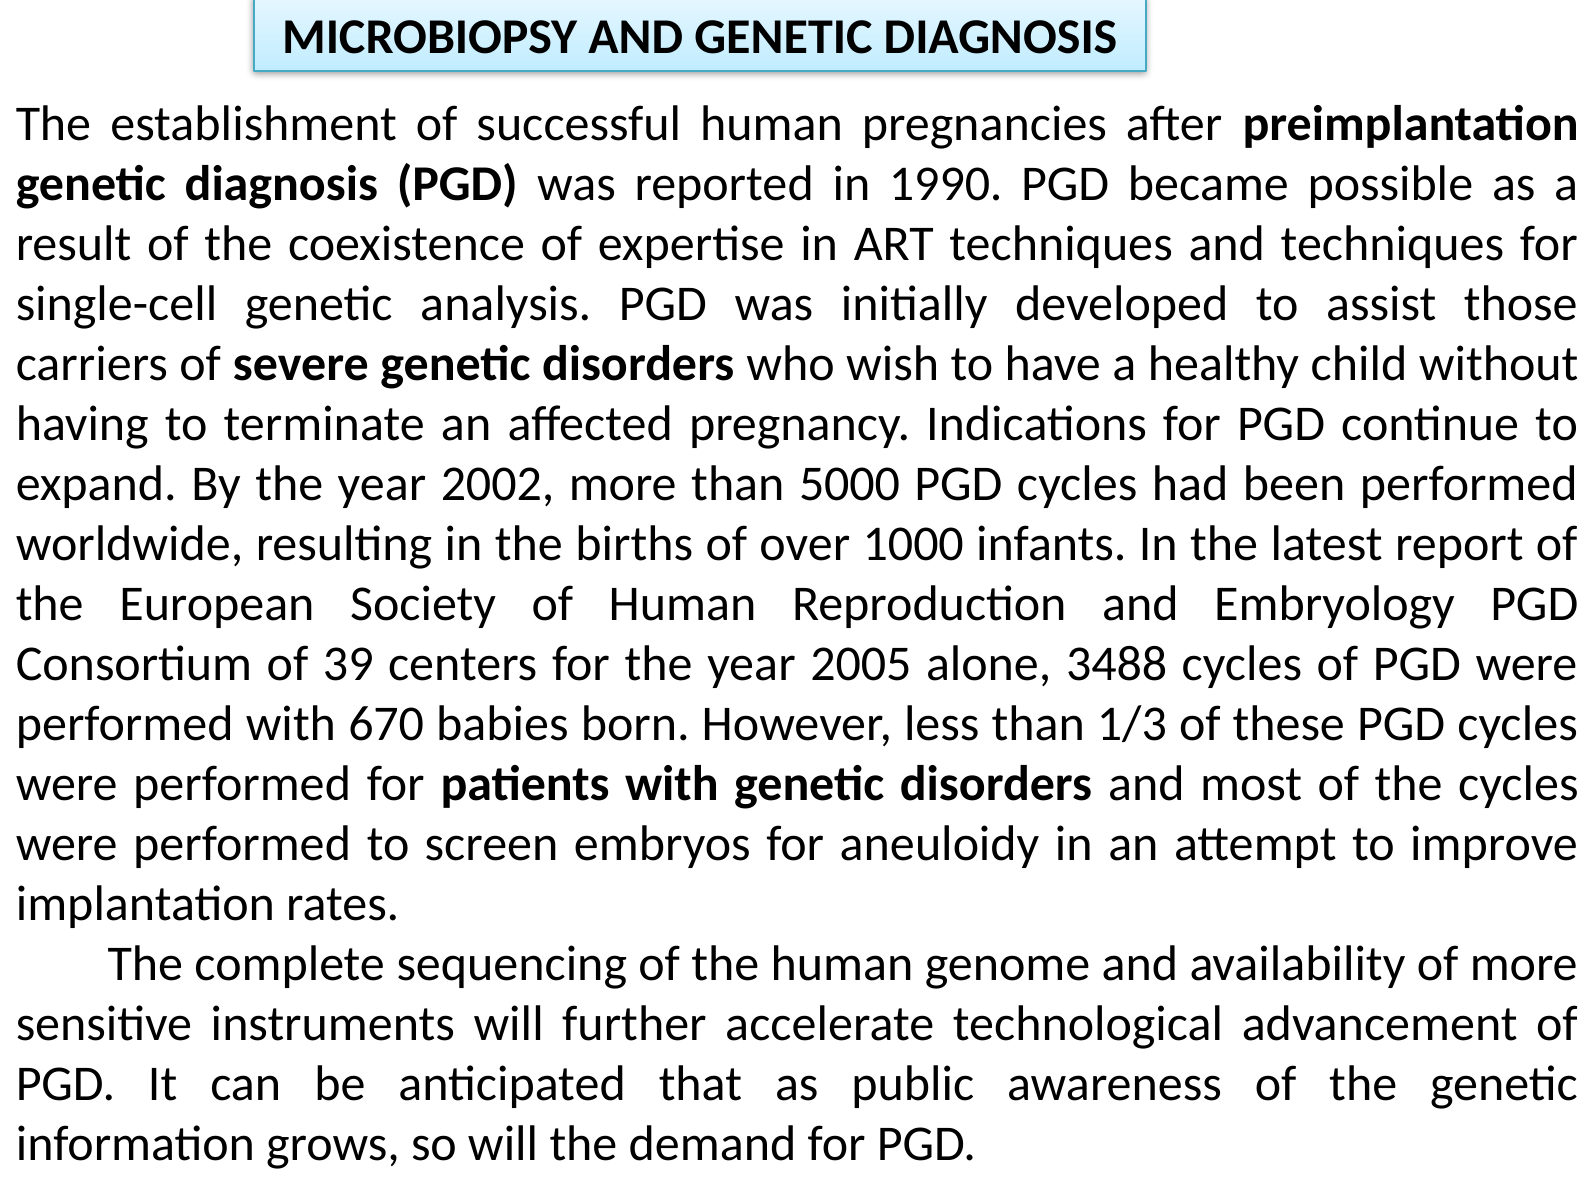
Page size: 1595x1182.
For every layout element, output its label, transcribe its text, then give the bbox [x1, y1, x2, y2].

text_box MICROBIOPSY AND GENETIC DIAGNOSIS [253, 0, 1147, 72]
text_box The establishment of successful human pregnancies after preimplantation genetic diagnosis (PGD) was reported in 1990. PGD became possible as a result of the coexistence of expertise in ART techniques and techniques for single-cell genetic analysis. PGD was initially developed to assist those carriers of severe genetic disorders who wish to have a healthy child without having to terminate an affected pregnancy. Indications for PGD continue to expand. By the year 2002, more than 5000 PGD cycles had been performed worldwide, resulting in the births of over 1000 infants. In the latest report of the European Society of Human Reproduction and Embryology PGD Consortium of 39 centers for the year 2005 alone, 3488 cycles of PGD were performed with 670 babies born. However, less than 1/3 of these PGD cycles were performed for patients with genetic disorders and most of the cycles were performed to screen embryos for aneuloidy in an attempt to improve implantation rates. The complete sequencing of the human genome and availability of more sensitive instruments will further accelerate technological advancement of PGD. It can be anticipated that as public awareness of the genetic information grows, so will the demand for PGD. [0, 82, 1595, 1179]
